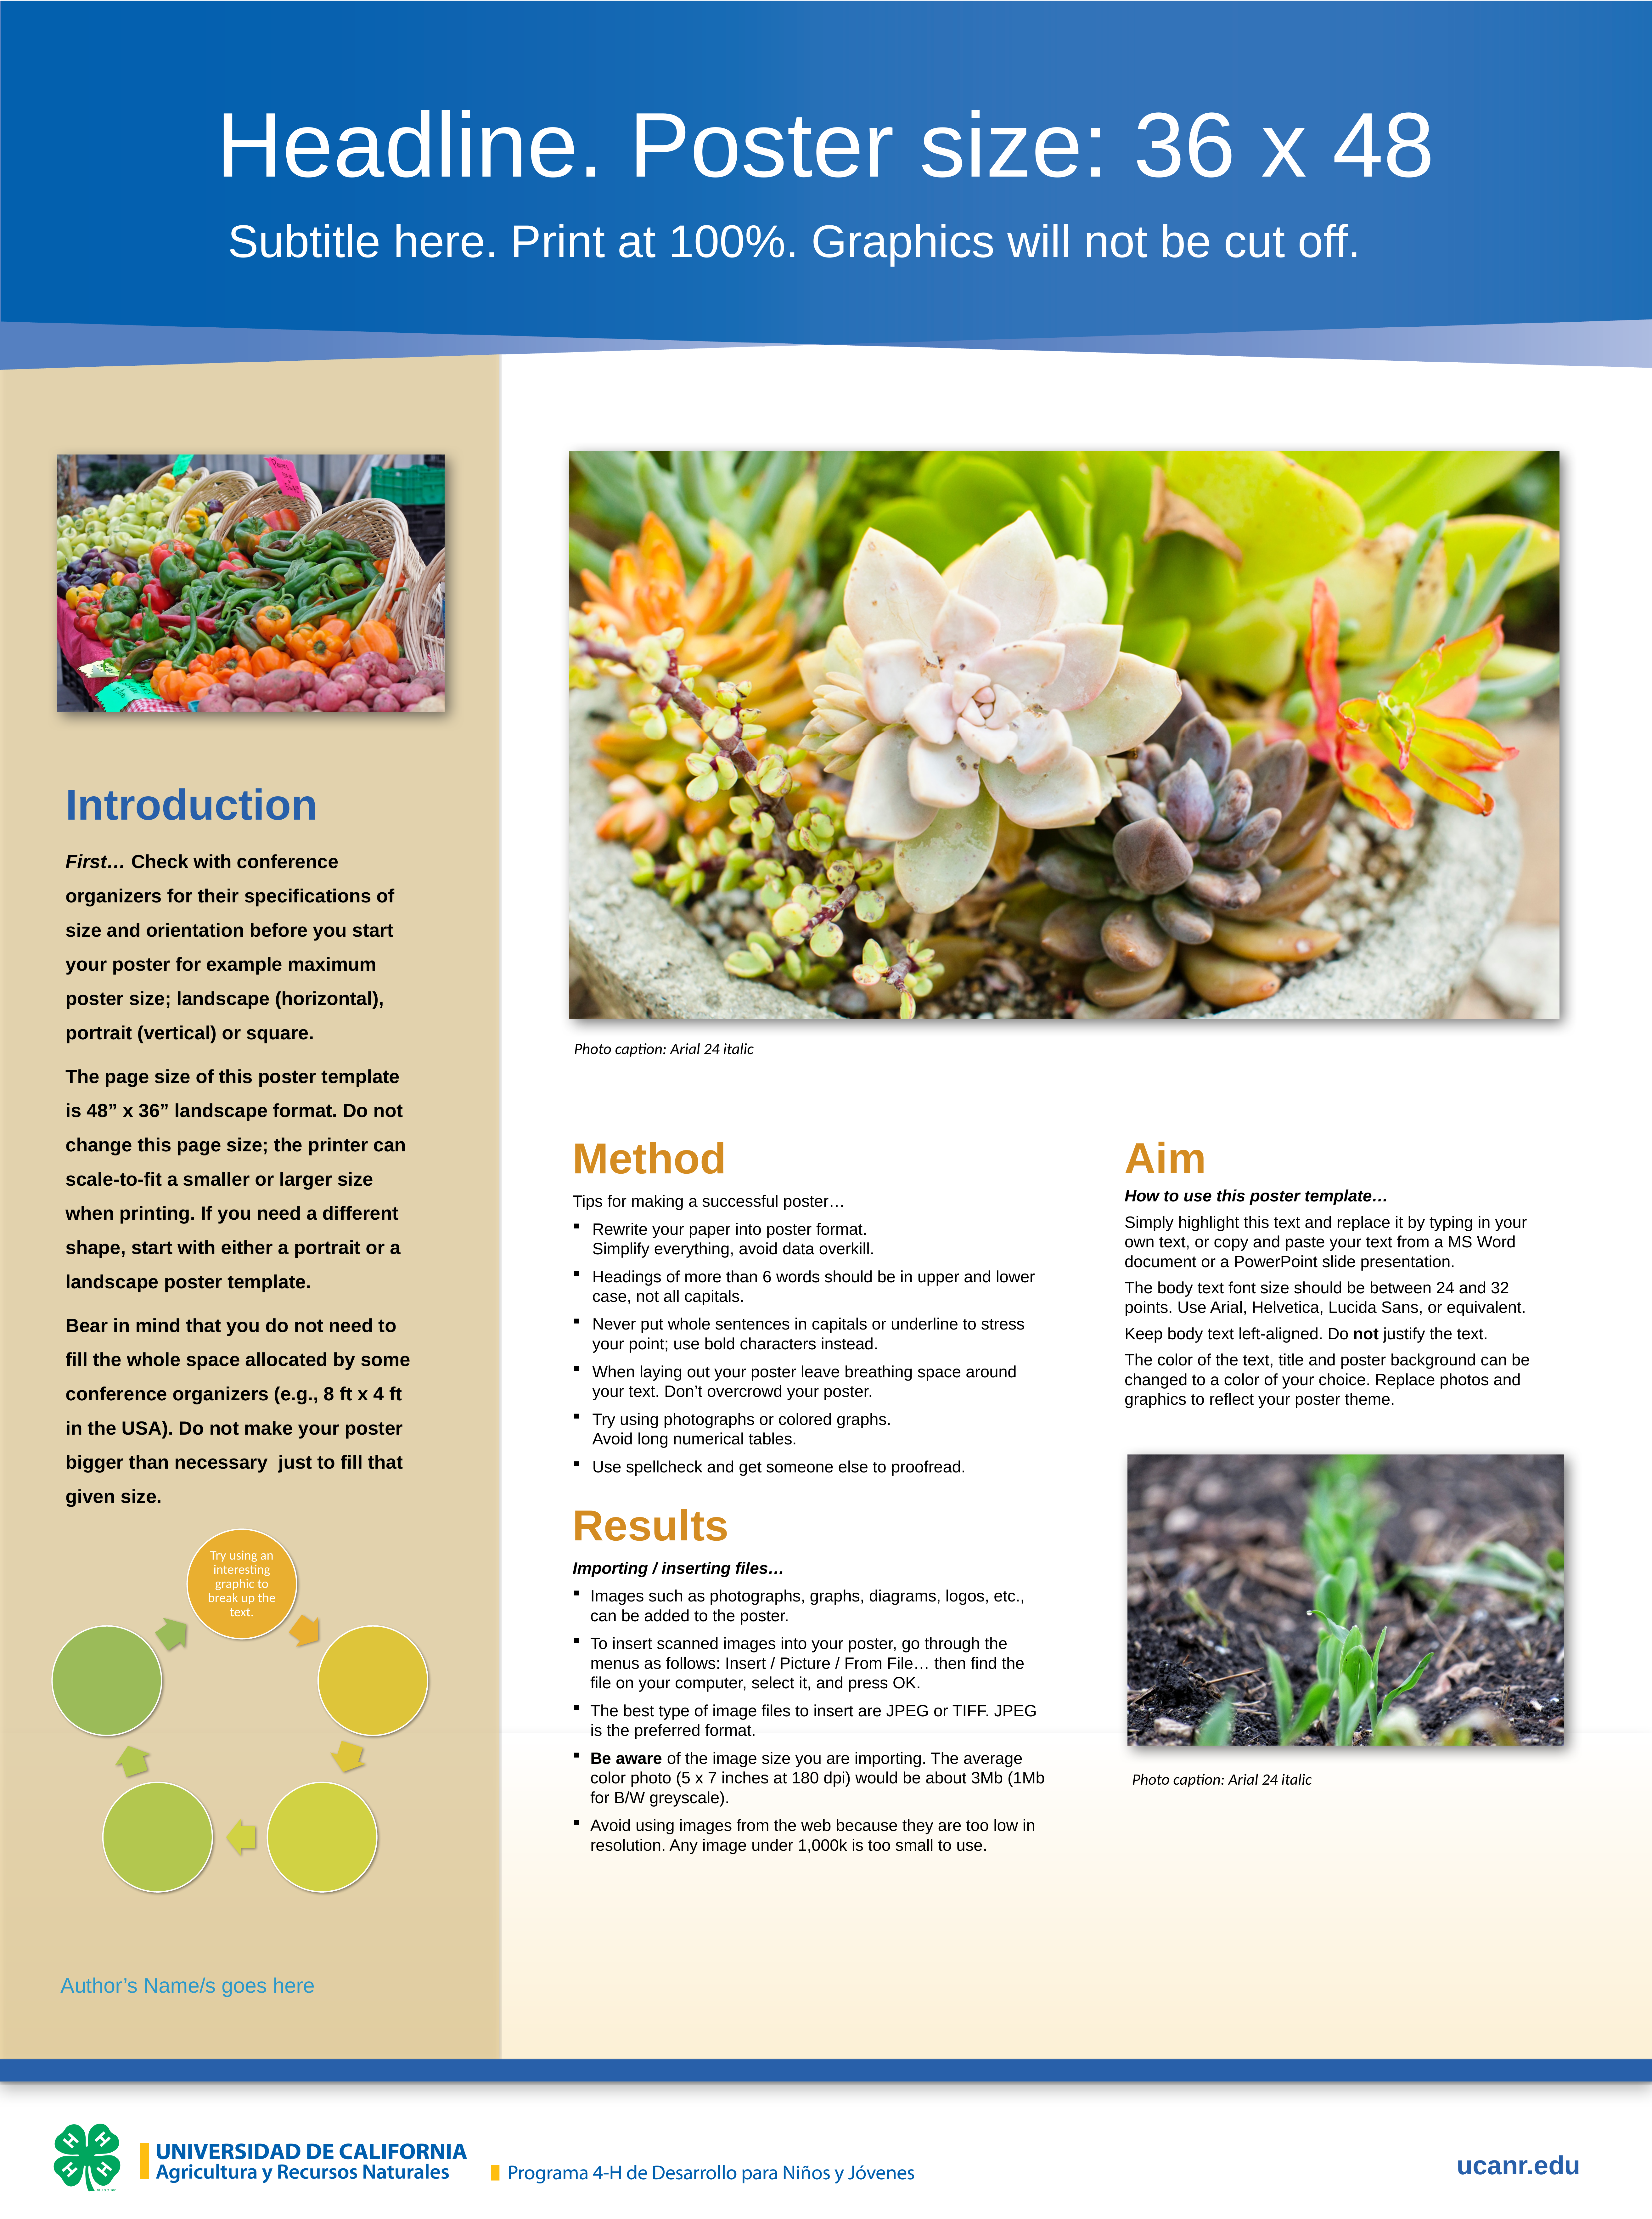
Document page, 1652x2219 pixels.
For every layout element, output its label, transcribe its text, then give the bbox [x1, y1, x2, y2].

text_box [502, 1733, 1652, 2058]
text_box Author’s Name/s goes here [42, 1953, 445, 2019]
text_box [0, 385, 500, 2058]
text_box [52, 1456, 428, 1965]
text_box ucanr.edu [1037, 2146, 1585, 2182]
picture [57, 455, 445, 712]
text_box Photo caption: Arial 24 italic [569, 1036, 1538, 1060]
picture [0, 1, 1652, 382]
picture [569, 451, 1559, 1019]
text_box [0, 2059, 1652, 2082]
text_box Method Tips for making a successful poster… Rewrite your paper into poster format. Simplify everything, avoid data overkill. Headings of more than 6 words should be in upper and lower case, not all capitals. Never put whole sentences in capitals or underline to stress your point; use bold characters instead. When laying out your poster leave breathing space around your text. Don’t overcrowd your poster. Try using photographs or colored graphs. Avoid long numerical tables. Use spellcheck and get someone else to proofread. Results Importing / inserting files… Images such as photographs, graphs, diagrams, logos, etc., can be added to the poster. To insert scanned images into your poster, go through the menus as follows: Insert / Picture / From File… then find the file on your computer, select it, and press OK. The best type of image files to insert are JPEG or TIFF. JPEG is the preferred format. Be aware of the image size you are importing. The average color photo (5 x 7 inches at 180 dpi) would be about 3Mb (1Mb for B/W greyscale). Avoid using images from the web because they are too low in resolution. Any image under 1,000k is too small to use. [547, 1104, 1073, 1901]
picture [1127, 1454, 1564, 1746]
text_box Aim How to use this poster template… Simply highlight this text and replace it by typing in your own text, or copy and paste your text from a MS Word document or a PowerPoint slide presentation. The body text font size should be between 24 and 32 points. Use Arial, Helvetica, Lucida Sans, or equivalent. Keep body text left-aligned. Do not justify the text. The color of the text, title and poster background can be changed to a color of your choice. Replace photos and graphics to reflect your poster theme. [1120, 1127, 1556, 1411]
text_box Introduction First… Check with conference organizers for their specifications of size and orientation before you start your poster for example maximum poster size; landscape (horizontal), portrait (vertical) or square. The page size of this poster template is 48” x 36” landscape format. Do not change this page size; the printer can scale-to-fit a smaller or larger size when printing. If you need a different shape, start with either a portrait or a landscape poster template. Bear in mind that you do not need to fill the whole space allocated by some conference organizers (e.g., 8 ft x 4 ft in the USA). Do not make your poster bigger than necessary just to fill that given size. [41, 738, 445, 1545]
text_box Photo caption: Arial 24 italic [1127, 1766, 1652, 1790]
picture [52, 2120, 923, 2194]
